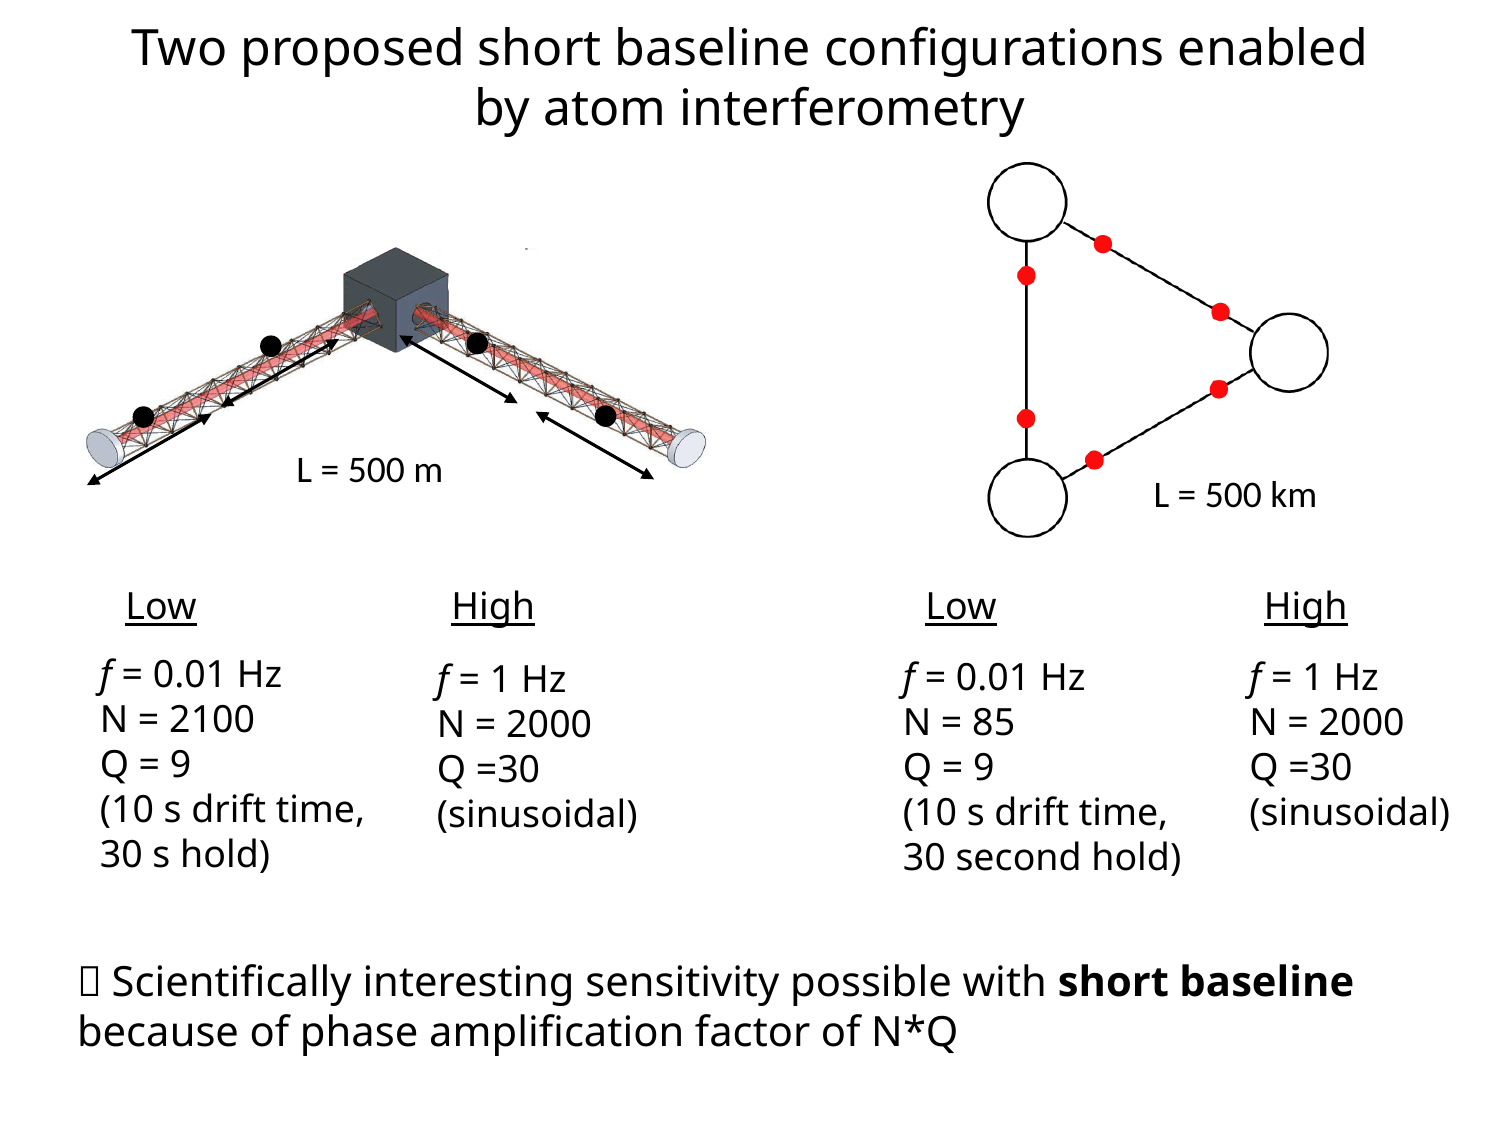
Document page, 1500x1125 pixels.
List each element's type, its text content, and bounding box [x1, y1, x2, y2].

text_box f = 1 Hz N = 2000 Q =30 (sinusoidal) [1234, 645, 1466, 841]
text_box Low [110, 574, 212, 635]
text_box  Scientifically interesting sensitivity possible with short baseline because of phase amplification factor of N*Q [62, 947, 1488, 1063]
text_box Low [910, 574, 1012, 635]
text_box f = 0.01 Hz N = 85 Q = 9 (10 s drift time, 30 second hold) [888, 645, 1197, 886]
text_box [24, 212, 726, 502]
text_box f = 0.01 Hz N = 2100 Q = 9 (10 s drift time, 30 s hold) [85, 642, 391, 883]
title Two proposed short baseline configurations enabled by atom interferometry [112, 37, 1388, 113]
picture [987, 162, 1329, 538]
text_box High [436, 574, 550, 635]
text_box High [1249, 574, 1363, 635]
text_box f = 1 Hz N = 2000 Q =30 (sinusoidal) [422, 647, 653, 843]
